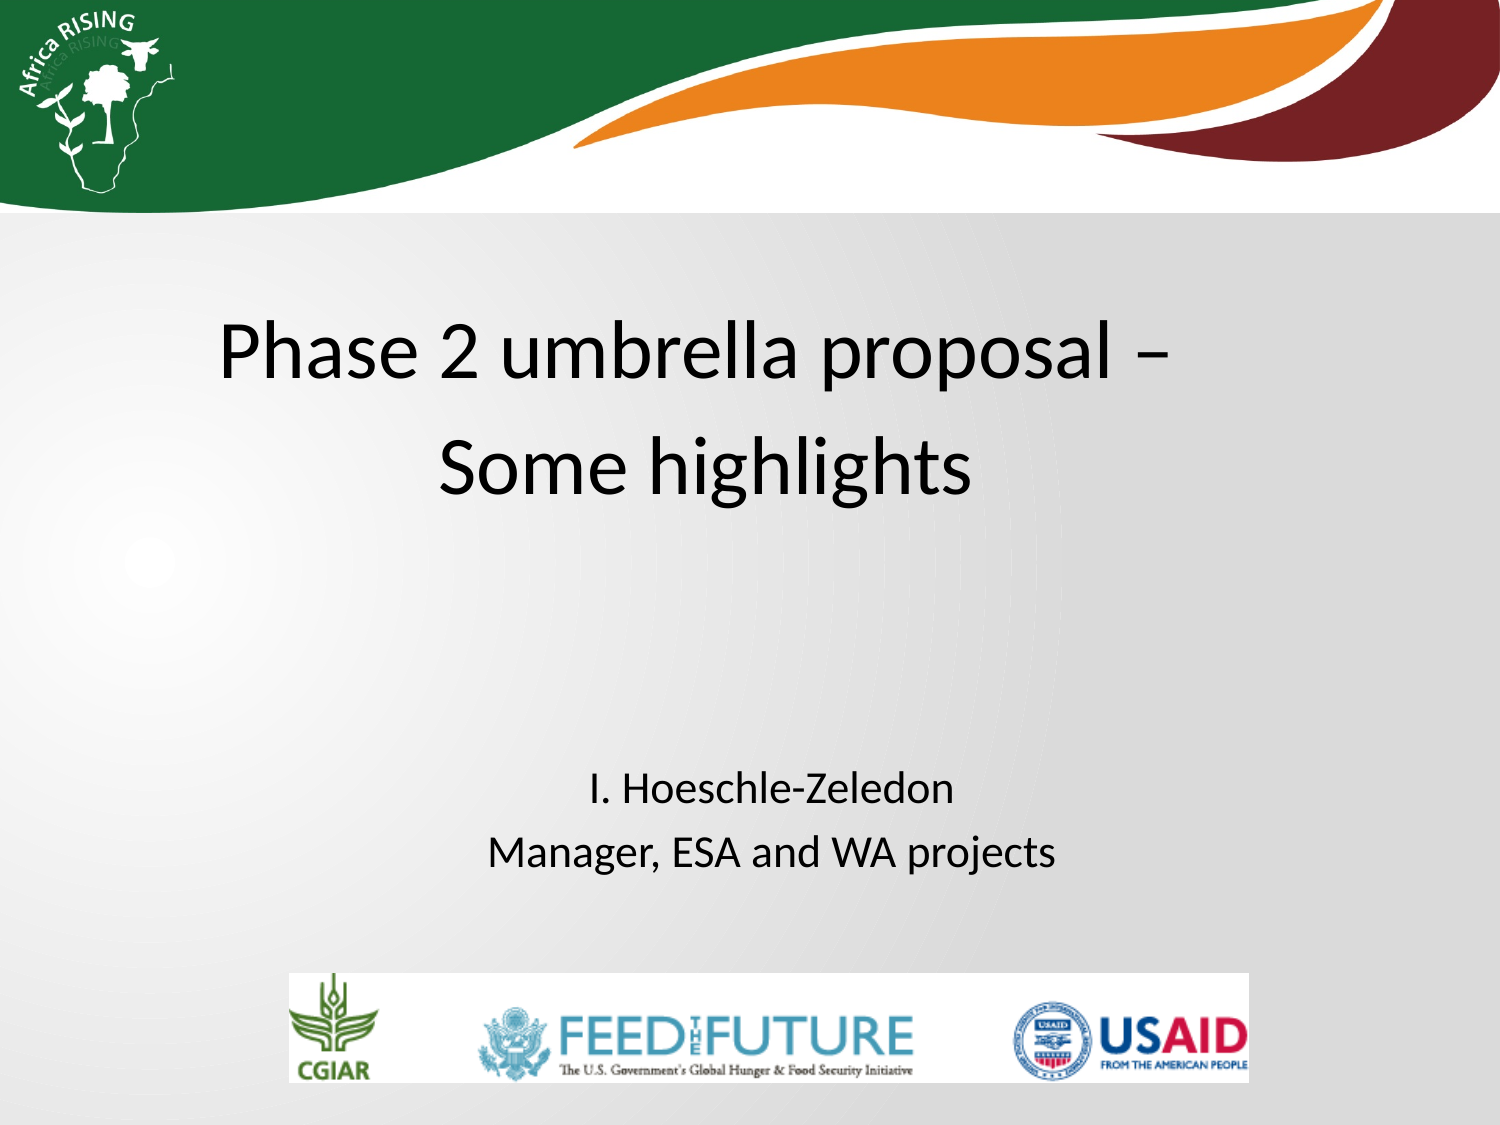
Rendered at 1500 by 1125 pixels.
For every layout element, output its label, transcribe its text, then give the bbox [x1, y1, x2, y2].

list I. Hoeschle-Zeledon Manager, ESA and WA projects [387, 750, 1138, 913]
picture [0, 0, 1500, 213]
list Phase 2 umbrella proposal – Some highlights [87, 287, 1307, 475]
picture [289, 973, 1249, 1083]
